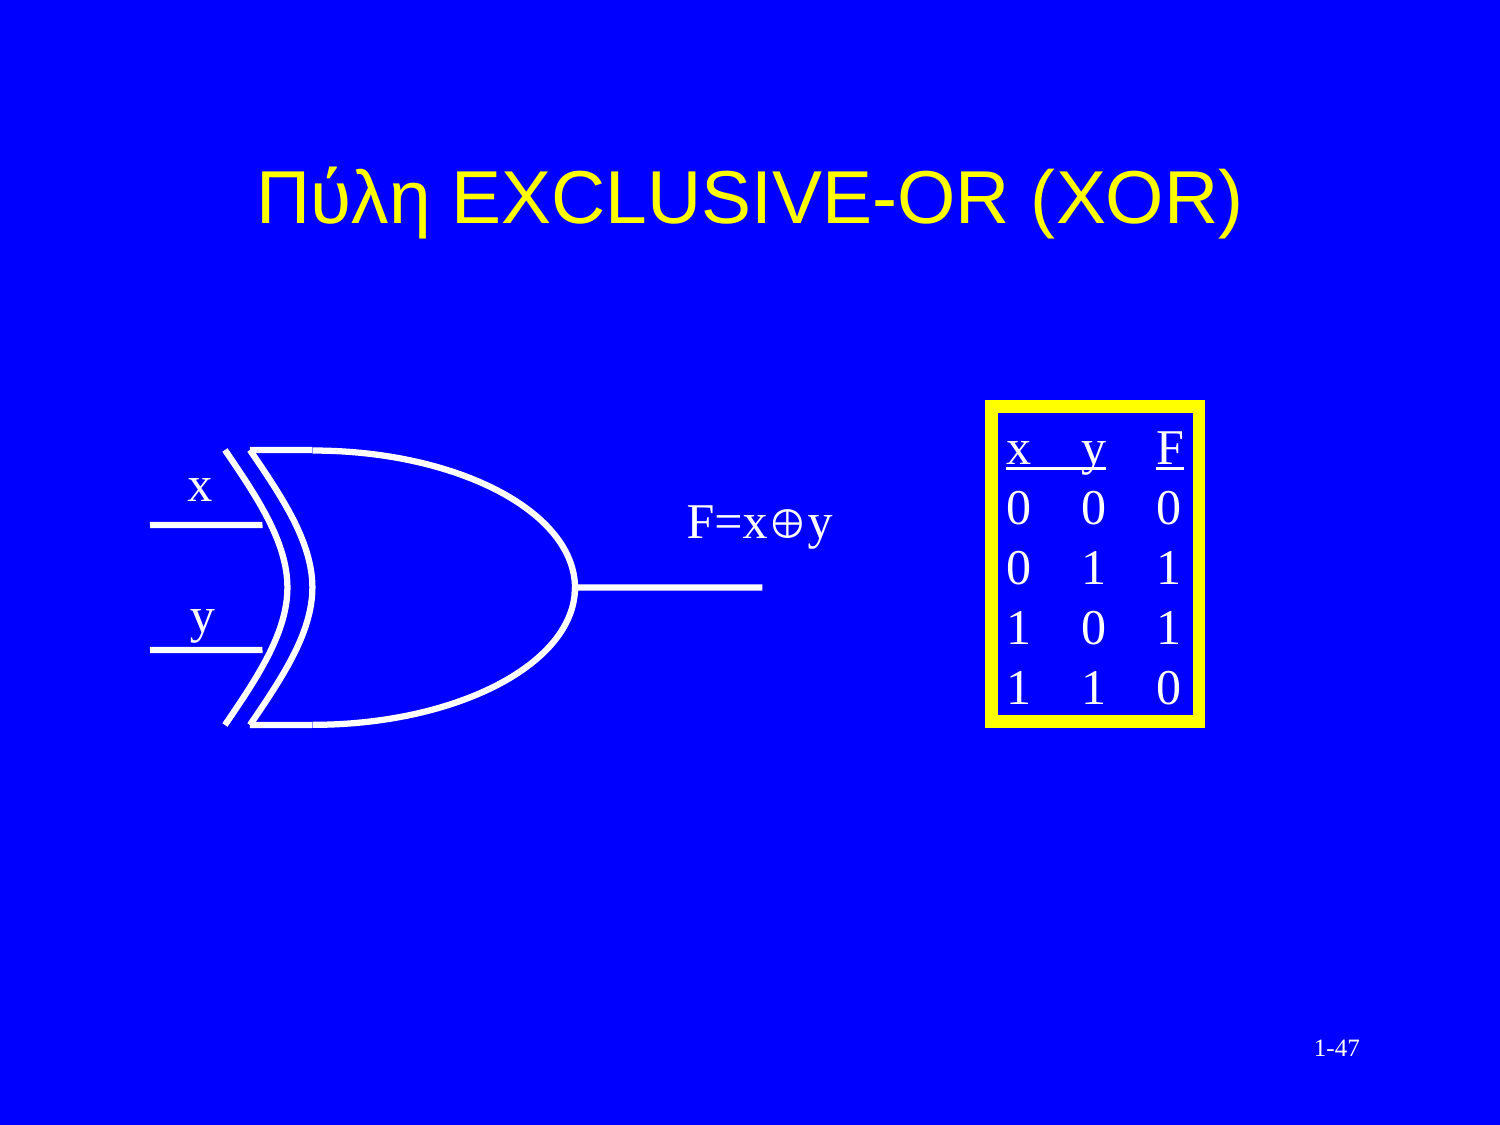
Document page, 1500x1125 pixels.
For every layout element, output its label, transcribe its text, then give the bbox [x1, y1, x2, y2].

text_box y [175, 574, 224, 650]
text_box [249, 450, 313, 726]
text_box [224, 450, 288, 726]
title Πύλη EXCLUSIVE-OR (XOR) [112, 99, 1388, 288]
text_box x y F 0 0 0 0 1 1 1 0 1 1 1 0 [991, 406, 1199, 722]
text_box F=xy [671, 480, 848, 556]
text_box [312, 587, 576, 725]
text_box [312, 450, 575, 587]
text_box x [172, 444, 228, 519]
